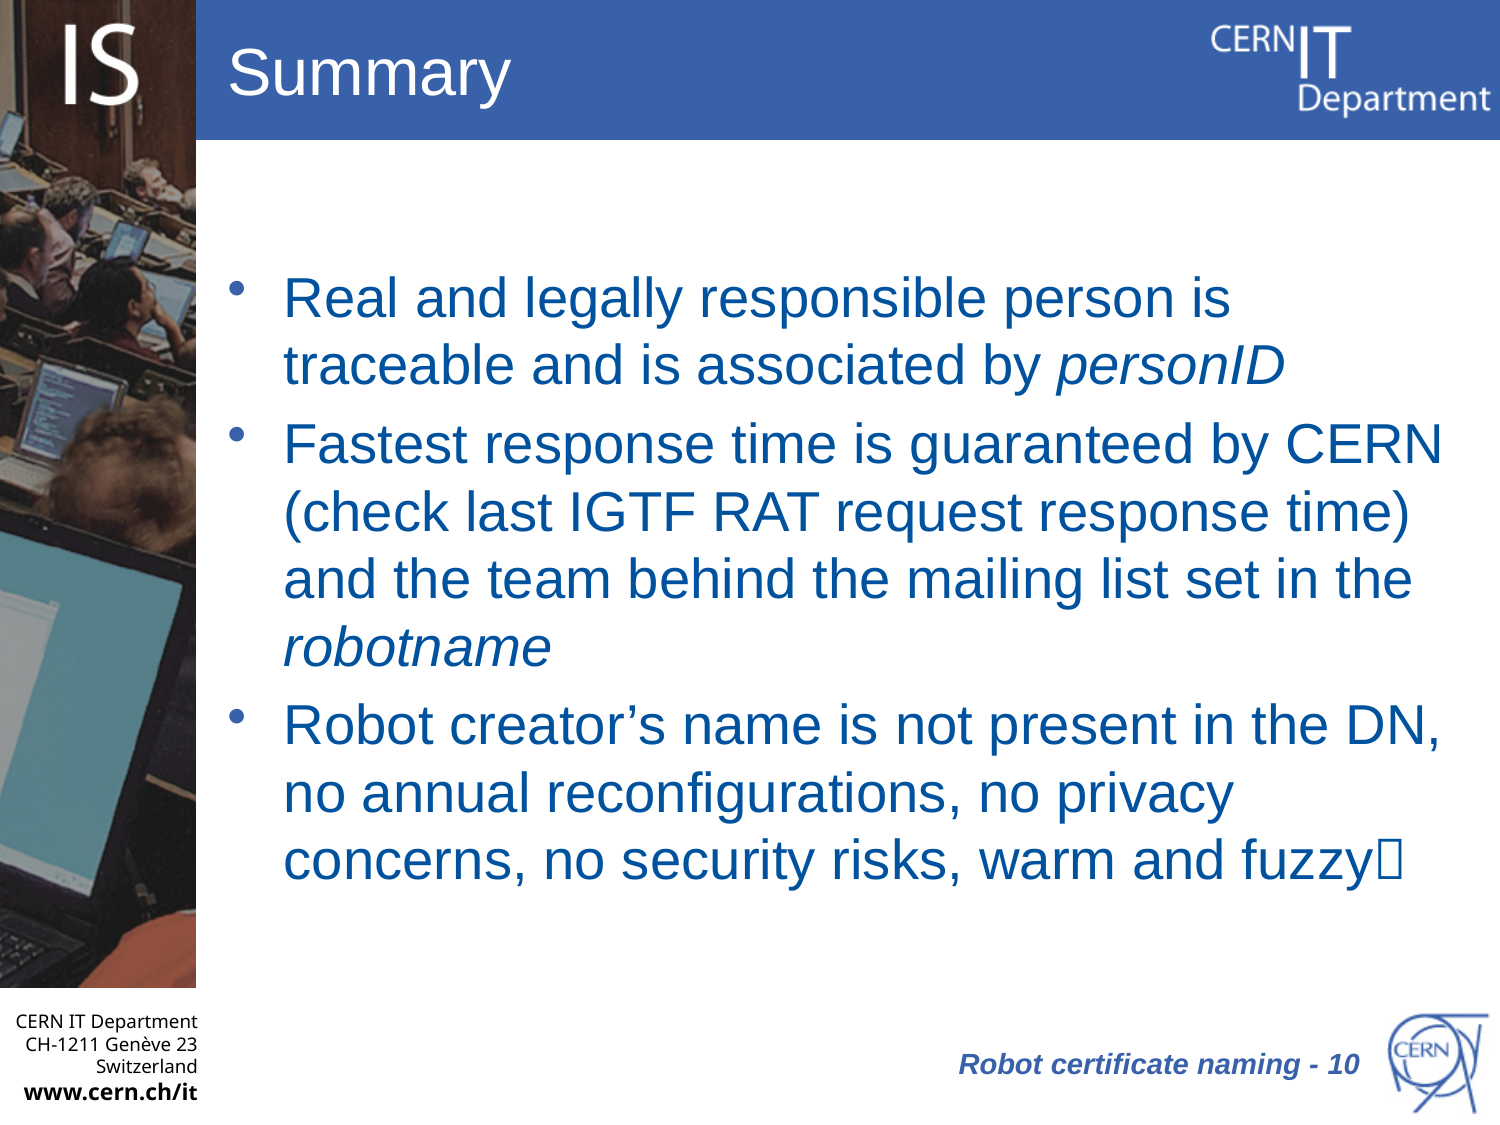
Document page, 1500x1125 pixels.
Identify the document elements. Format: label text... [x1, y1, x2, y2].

title Summary [212, 0, 1126, 138]
picture [1387, 1012, 1490, 1114]
picture [0, 0, 1500, 988]
list Real and legally responsible person is traceable and is associated by personID Fastest response time is guaranteed by CERN (check last IGTF RAT request response time) and the team behind the mailing list set in the robotname Robot creator’s name is not present in the DN, no annual reconfigurations, no privacy concerns, no security risks, warm and fuzzy [212, 174, 1476, 988]
footer Robot certificate naming - 10 [312, 1037, 1376, 1113]
